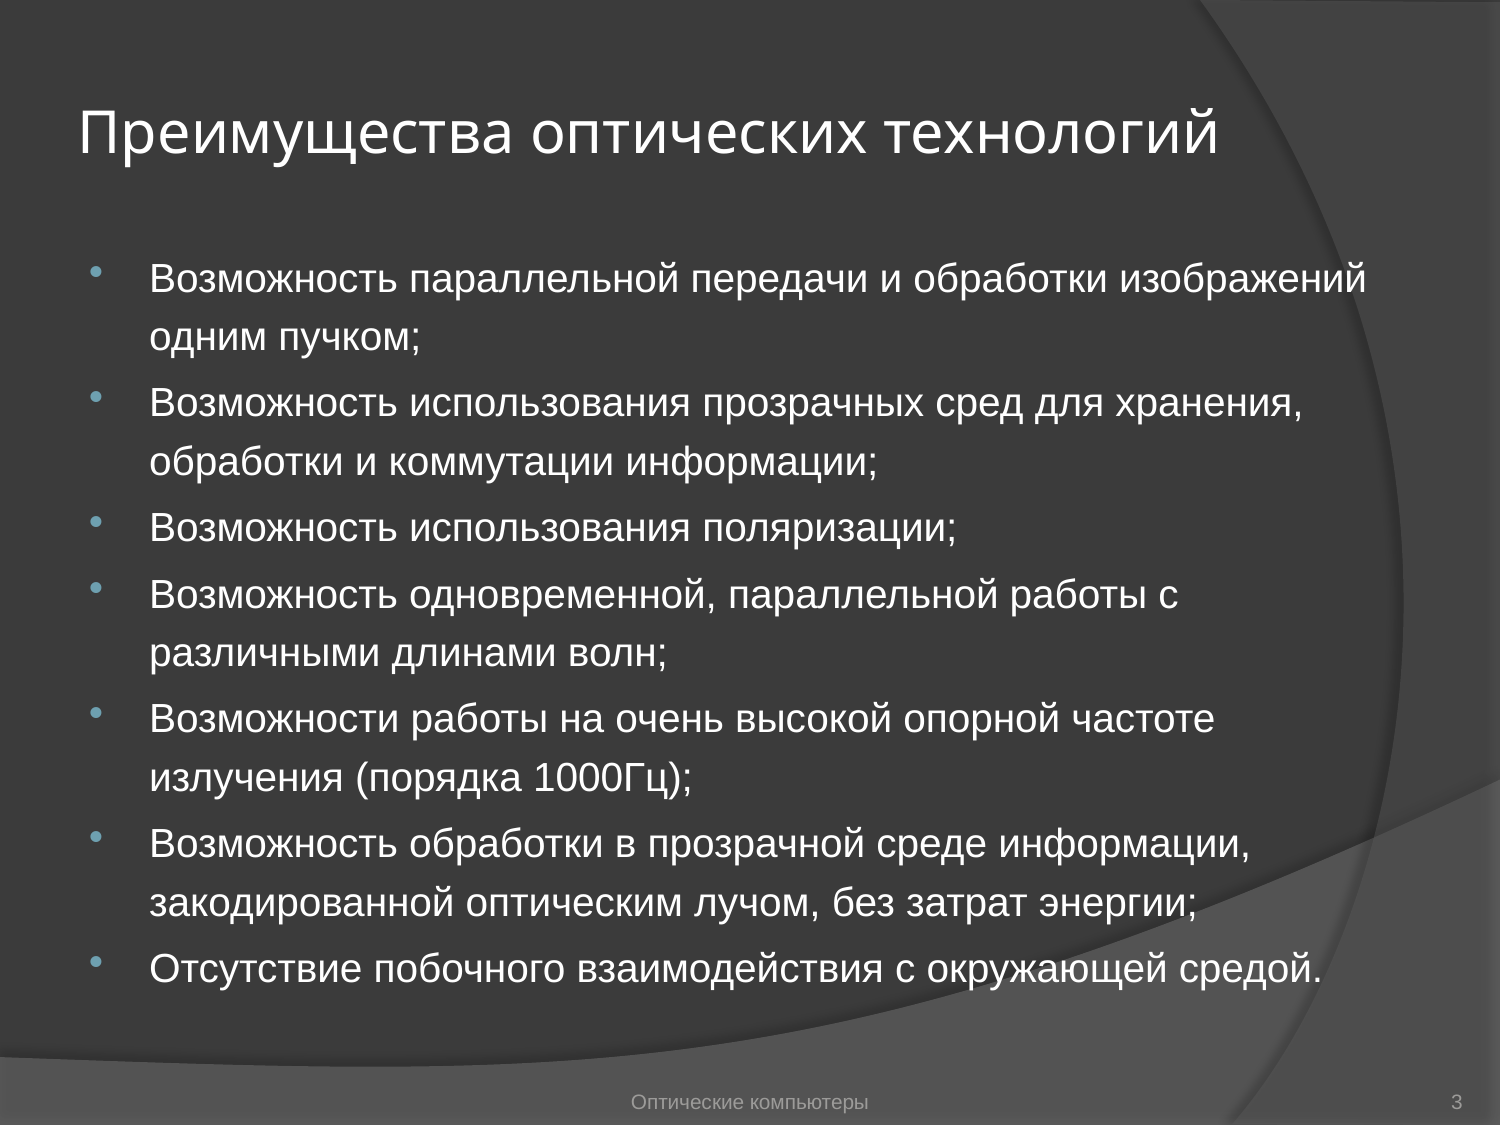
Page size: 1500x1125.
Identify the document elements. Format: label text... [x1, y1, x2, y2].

title Преимущества оптических технологий [70, 58, 1296, 201]
list Возможность параллельной передачи и обработки изображений одним пучком; Возможность использования прозрачных сред для хранения, обработки и коммутации информации; Возможность использования поляризации; Возможность одновременной, параллельной работы с различными длинами волн; Возможности работы на очень высокой опорной частоте излучения (порядка 1000Гц); Возможность обработки в прозрачной среде информации, закодированной оптическим лучом, без затрат энергии; Отсутствие побочного взаимодействия с окружающей средой. [70, 234, 1407, 1008]
slide_number 3 [1337, 1053, 1463, 1114]
footer Оптические компьютеры [512, 1053, 988, 1114]
